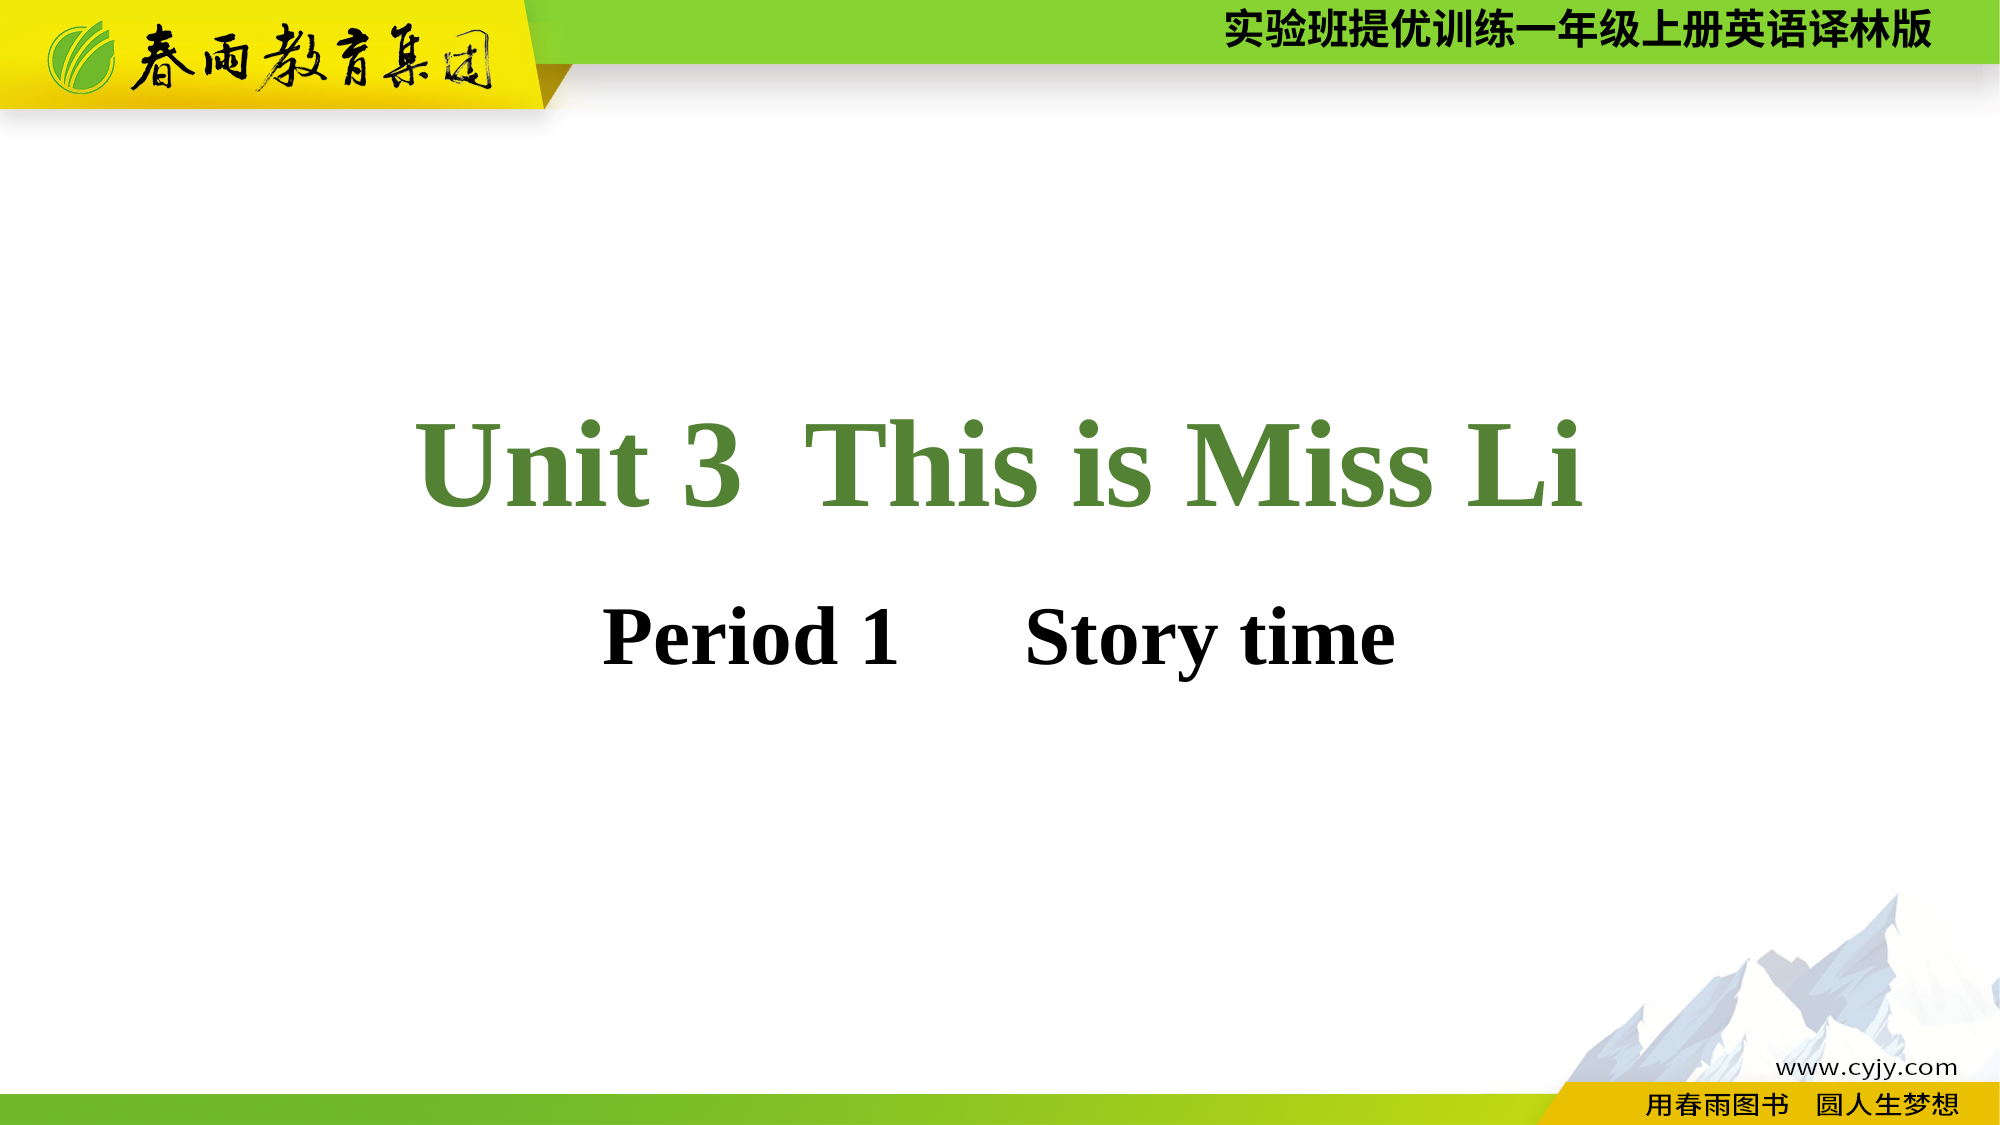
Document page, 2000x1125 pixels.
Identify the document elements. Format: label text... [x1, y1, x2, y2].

picture [0, 0, 2000, 298]
picture [0, 689, 2000, 1125]
text_box Unit 3 This is Miss Li Period 1 Story time [0, 298, 2000, 689]
